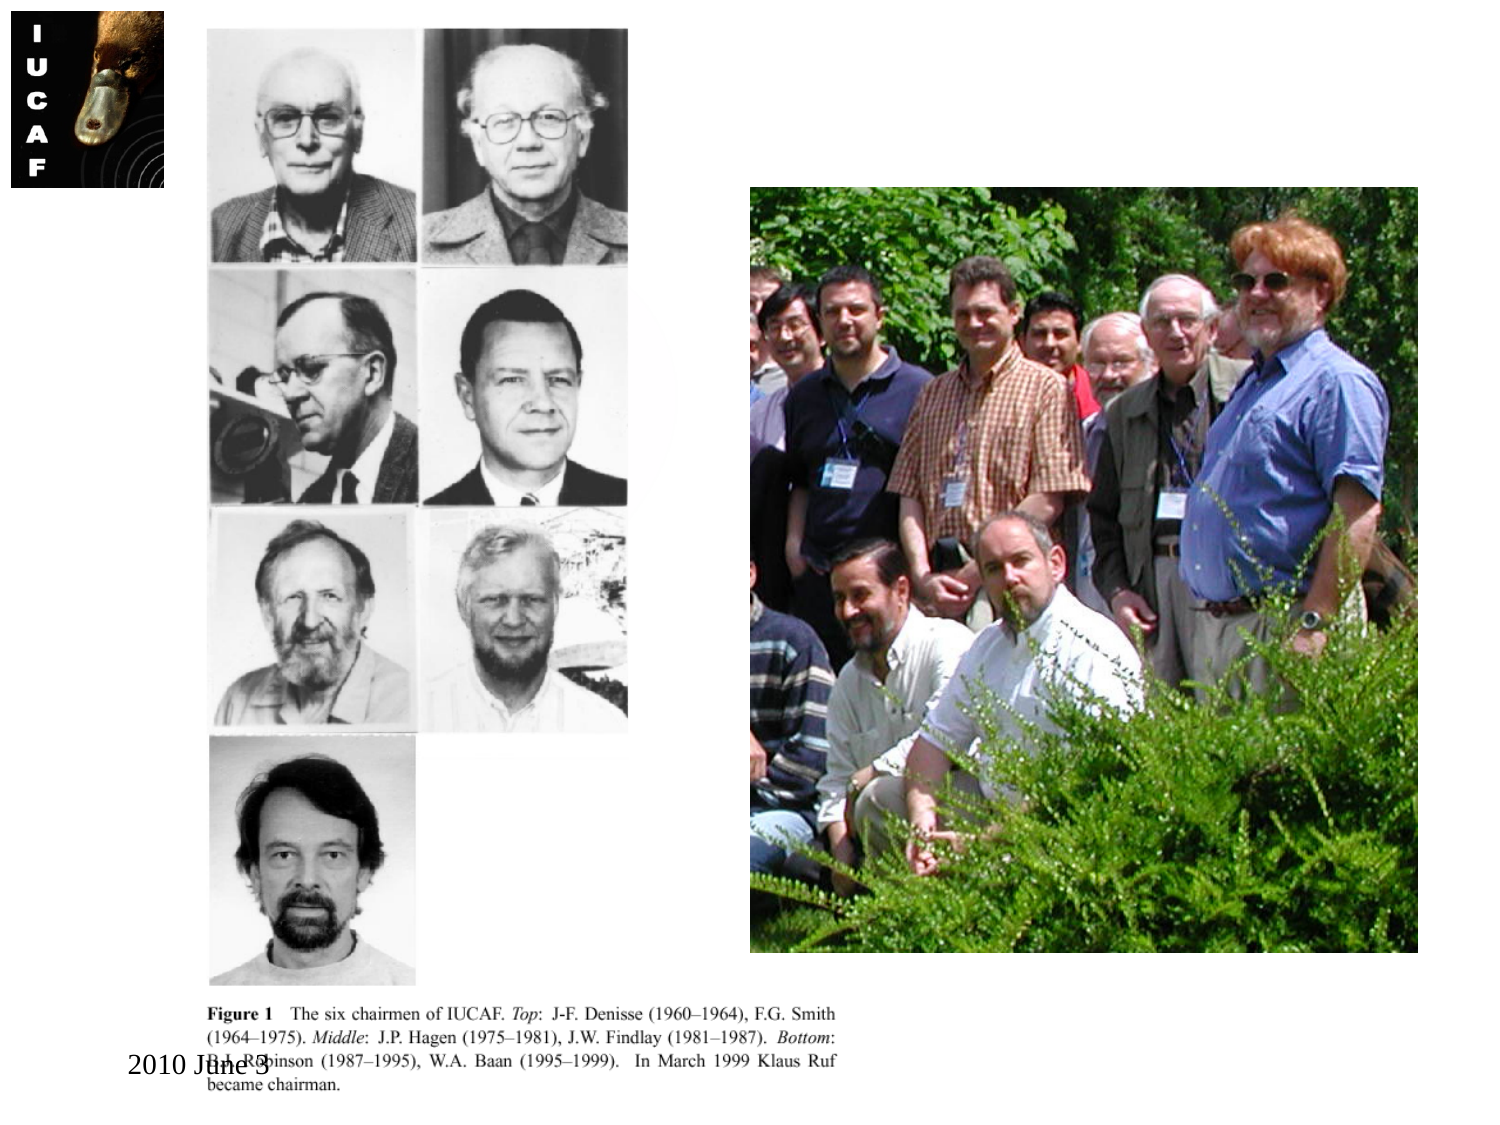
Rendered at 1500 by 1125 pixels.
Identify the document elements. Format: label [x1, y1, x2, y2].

slide_number [112, 1024, 183, 1101]
picture [11, 11, 164, 188]
picture [187, 24, 1476, 1102]
